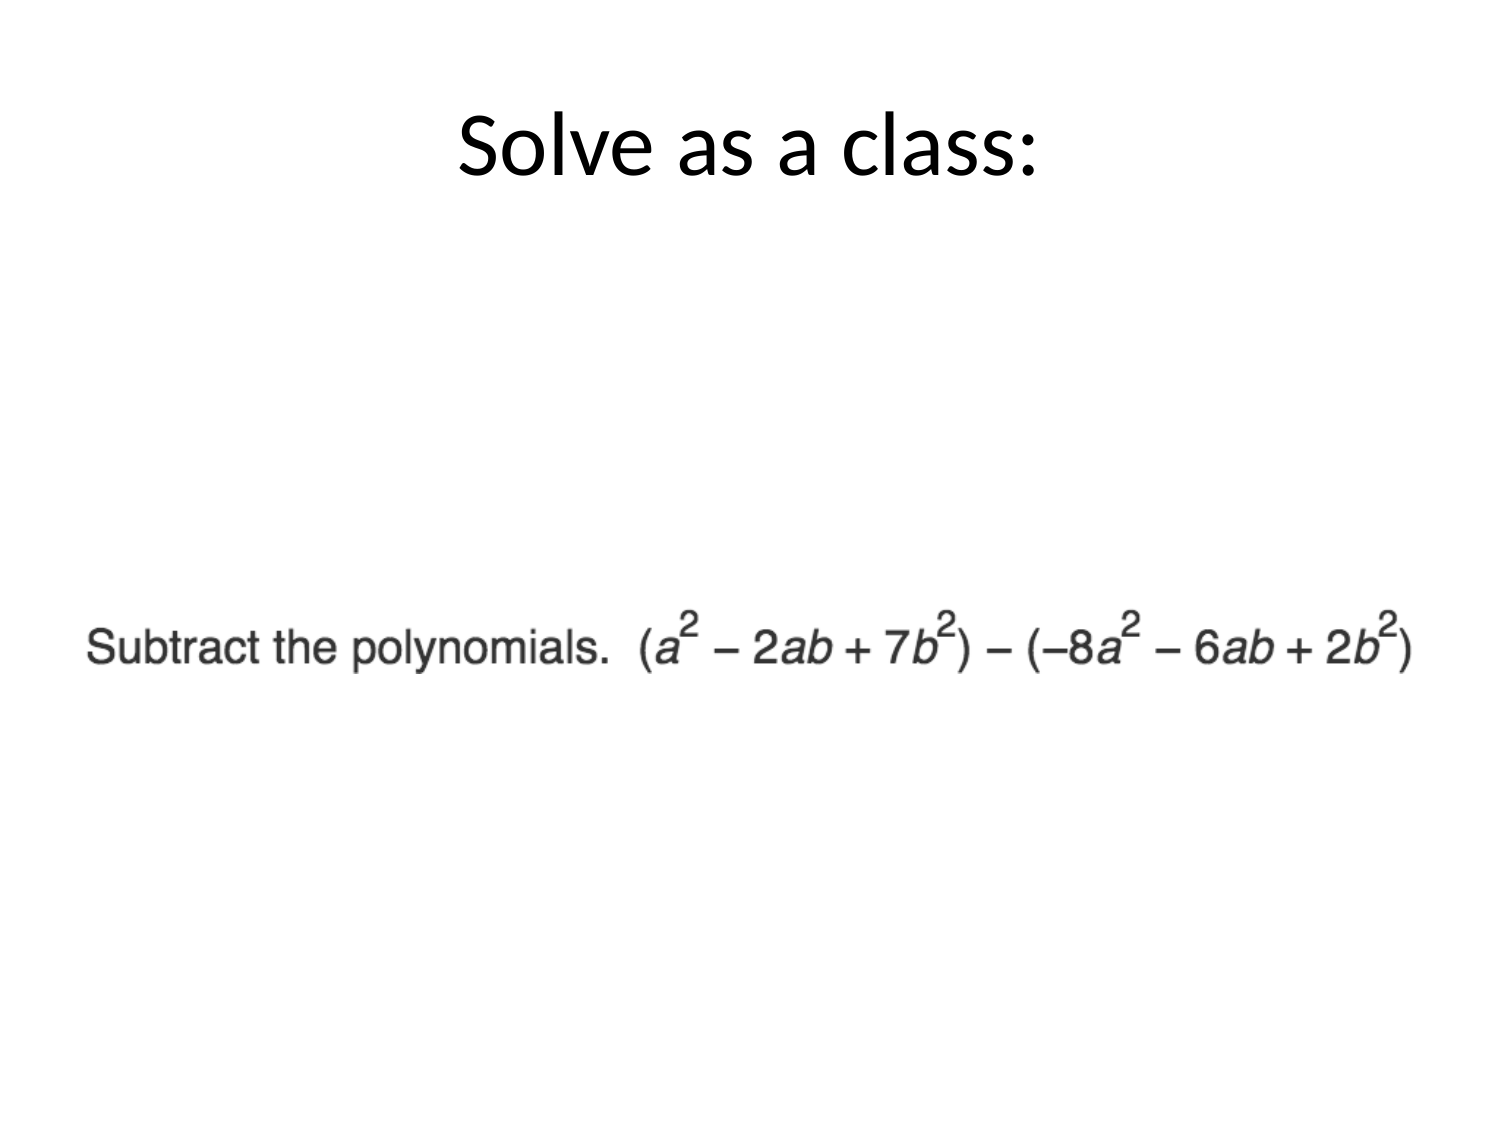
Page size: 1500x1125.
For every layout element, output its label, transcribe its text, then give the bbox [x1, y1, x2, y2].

title Solve as a class: [75, 45, 1425, 233]
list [74, 262, 1426, 1006]
